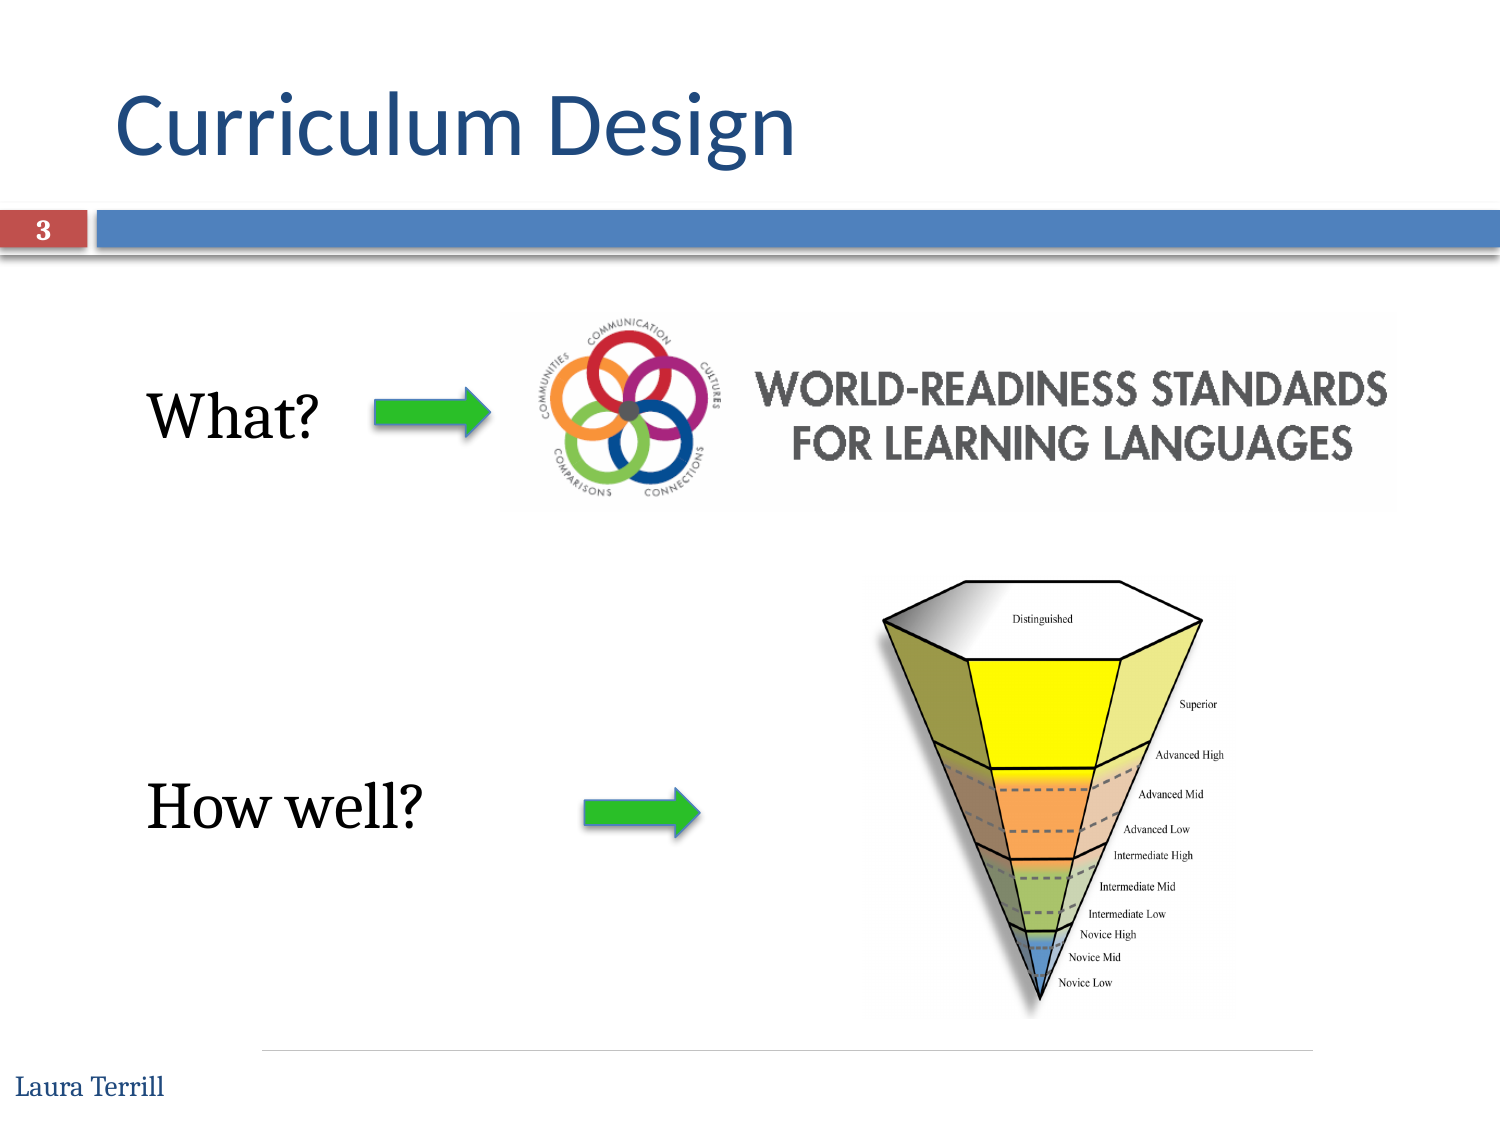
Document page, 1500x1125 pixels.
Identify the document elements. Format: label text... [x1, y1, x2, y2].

picture [862, 574, 1236, 1020]
picture [499, 312, 1398, 513]
footer Laura Terrill [0, 1054, 256, 1115]
slide_number 3 [0, 208, 88, 249]
text_box [583, 787, 701, 839]
text_box [374, 386, 492, 438]
title Curriculum Design [100, 37, 1438, 200]
text_box How well? [131, 754, 458, 849]
text_box What? [132, 364, 354, 459]
picture [262, 1024, 1313, 1125]
